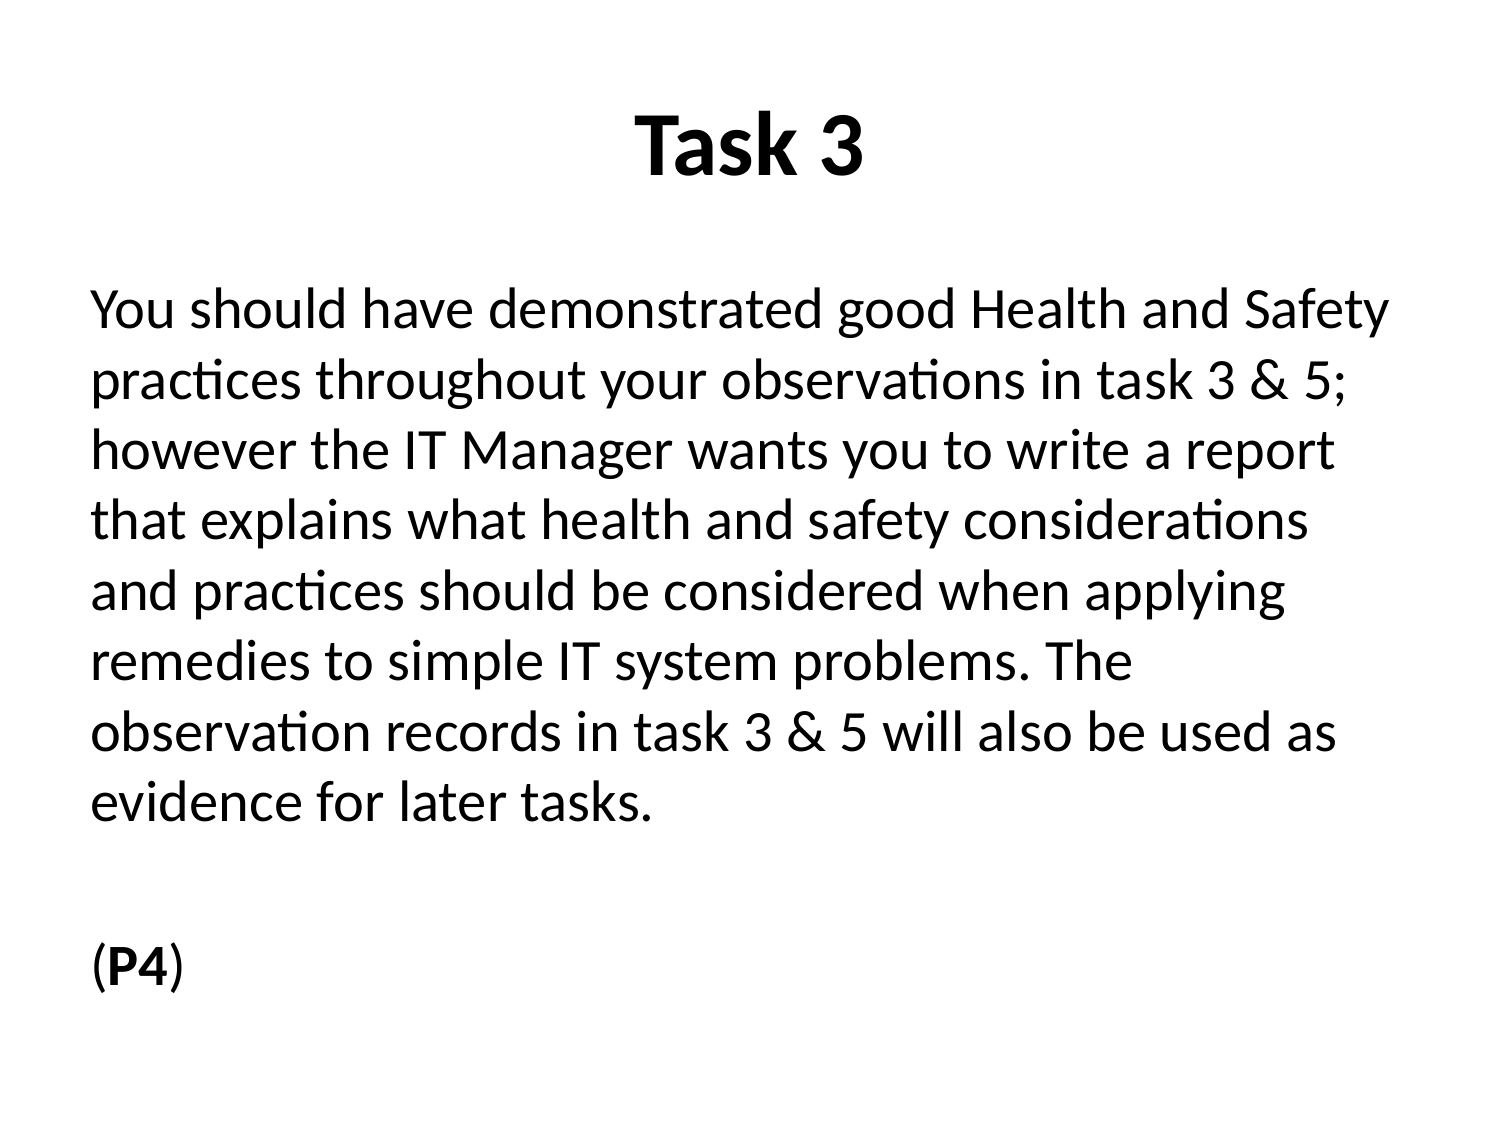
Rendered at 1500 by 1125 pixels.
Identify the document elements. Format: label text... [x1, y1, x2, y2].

list You should have demonstrated good Health and Safety practices throughout your observations in task 3 & 5; however the IT Manager wants you to write a report that explains what health and safety considerations and practices should be considered when applying remedies to simple IT system problems. The observation records in task 3 & 5 will also be used as evidence for later tasks. (P4) [75, 262, 1425, 1005]
title Task 3 [75, 45, 1425, 233]
